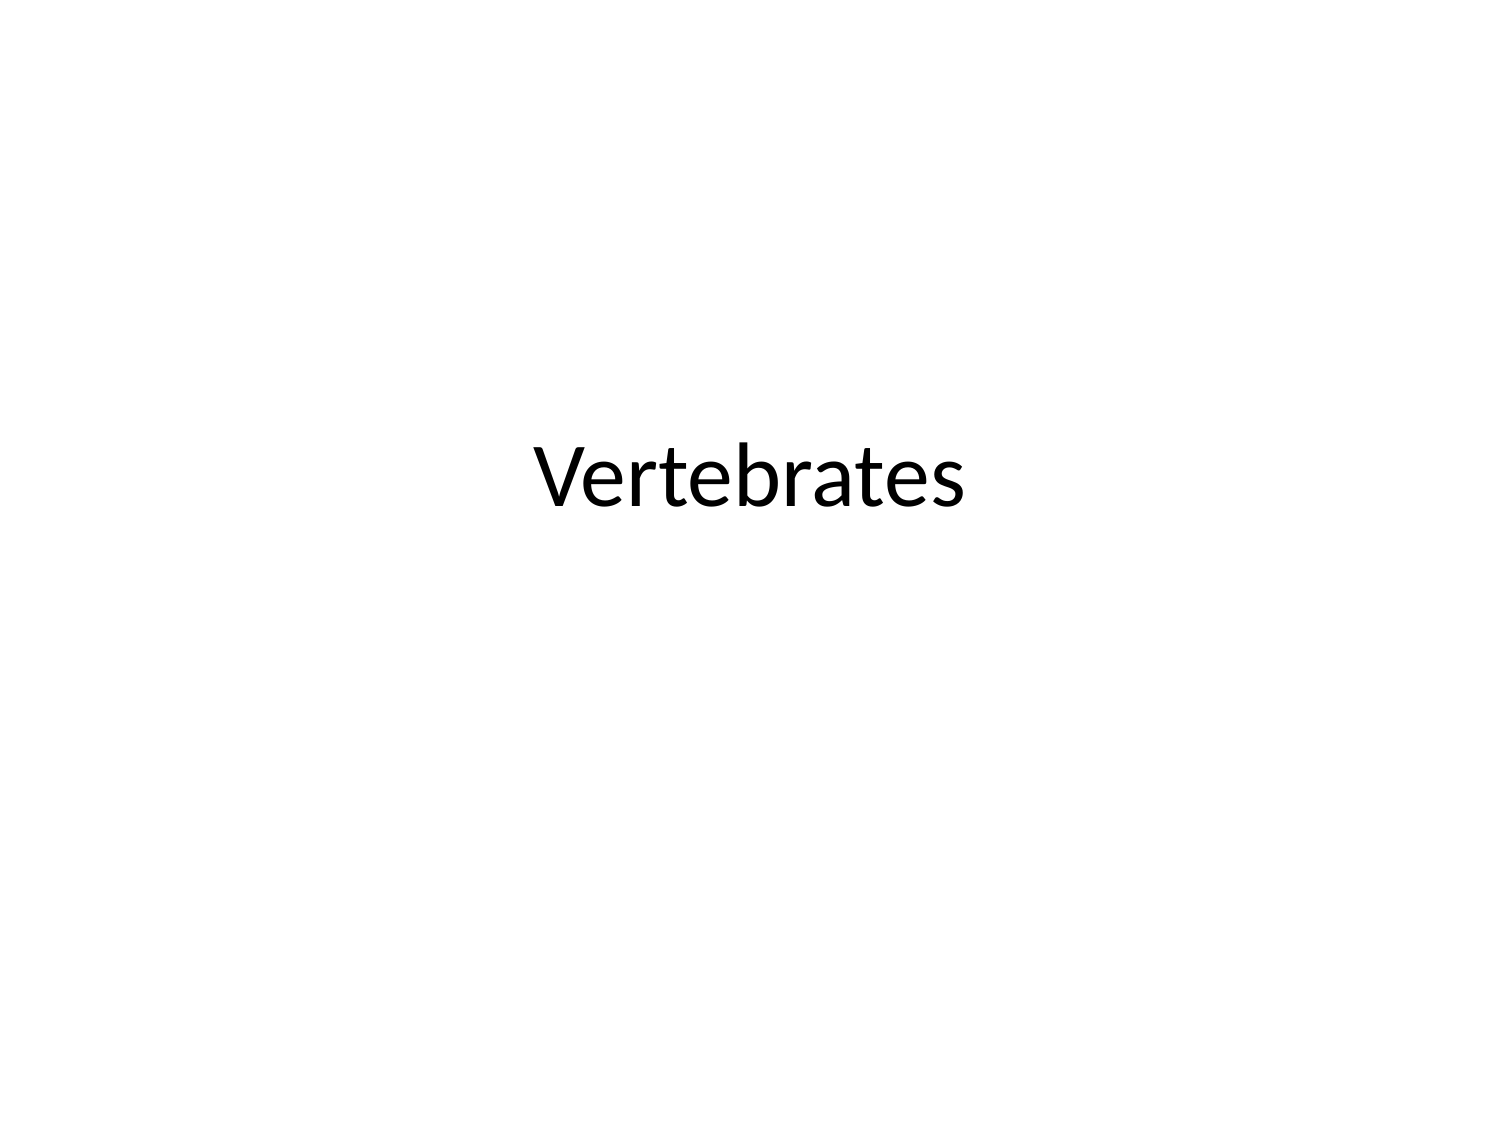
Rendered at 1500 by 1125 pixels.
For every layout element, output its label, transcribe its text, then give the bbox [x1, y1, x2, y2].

title Vertebrates [112, 349, 1388, 591]
